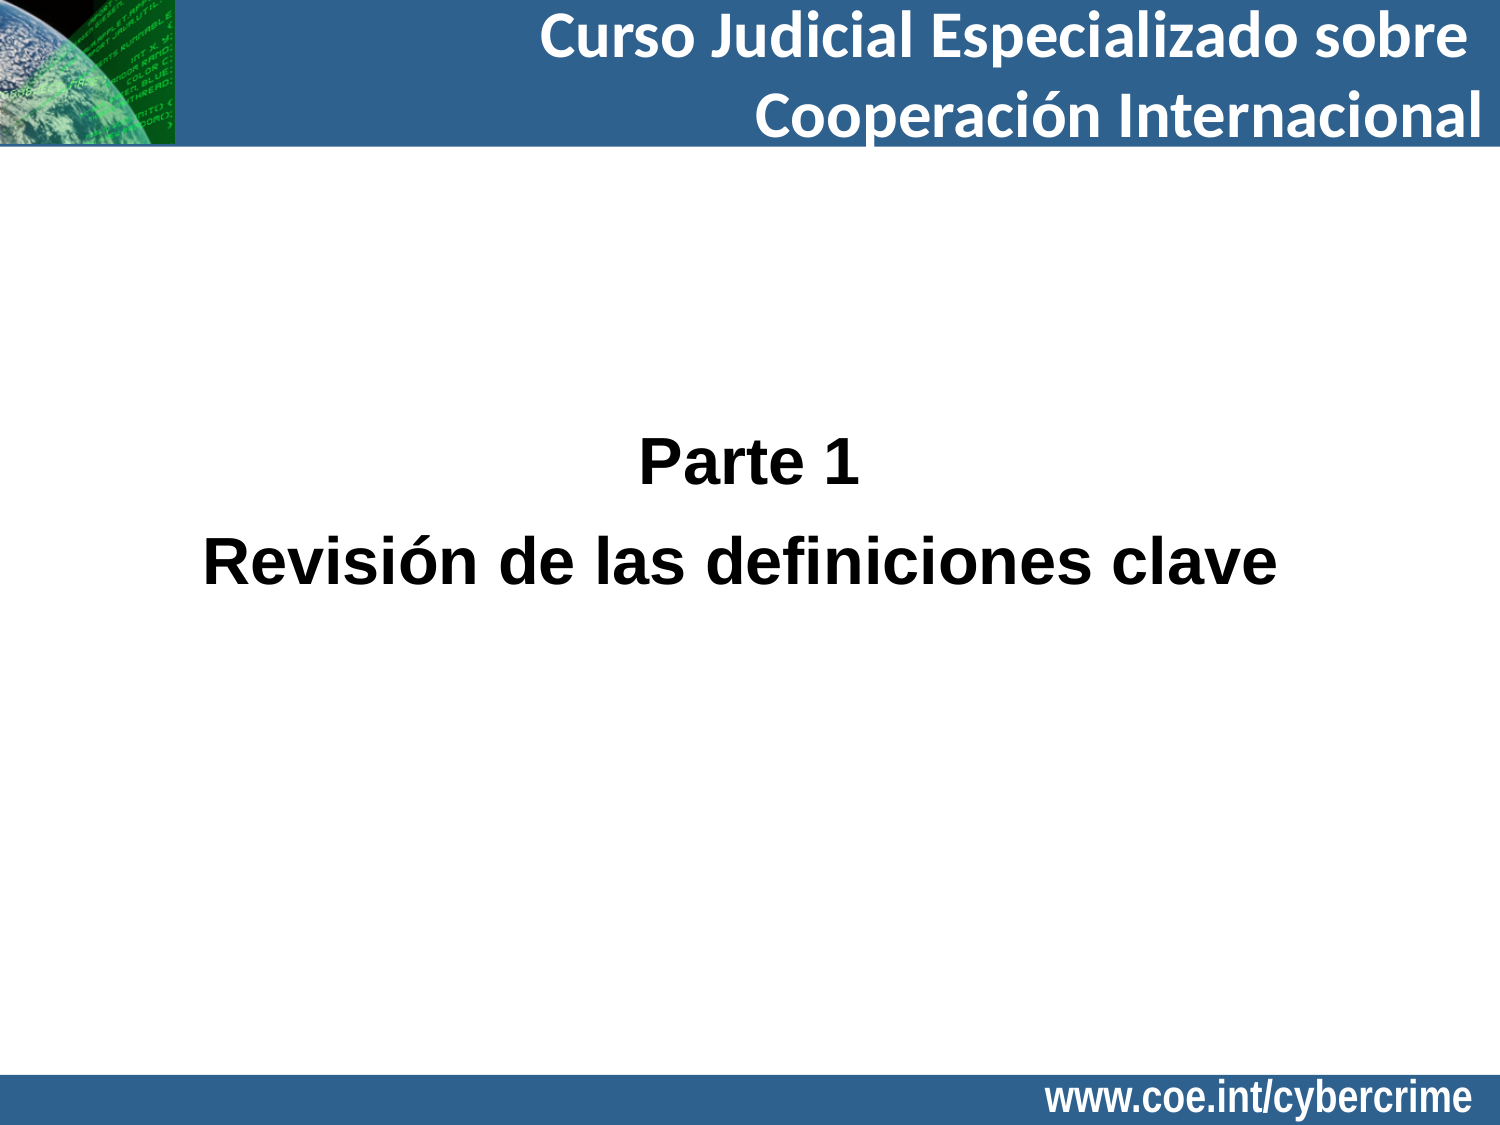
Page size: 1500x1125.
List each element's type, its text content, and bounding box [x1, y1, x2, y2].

text_box Curso Judicial Especializado sobre Cooperación Internacional [177, 0, 1500, 149]
text_box [0, 1073, 1030, 1125]
text_box Parte 1 Revisión de las definiciones clave [50, 425, 1450, 605]
text_box www.coe.int/cybercrime [1030, 1059, 1500, 1125]
picture [0, 0, 175, 144]
